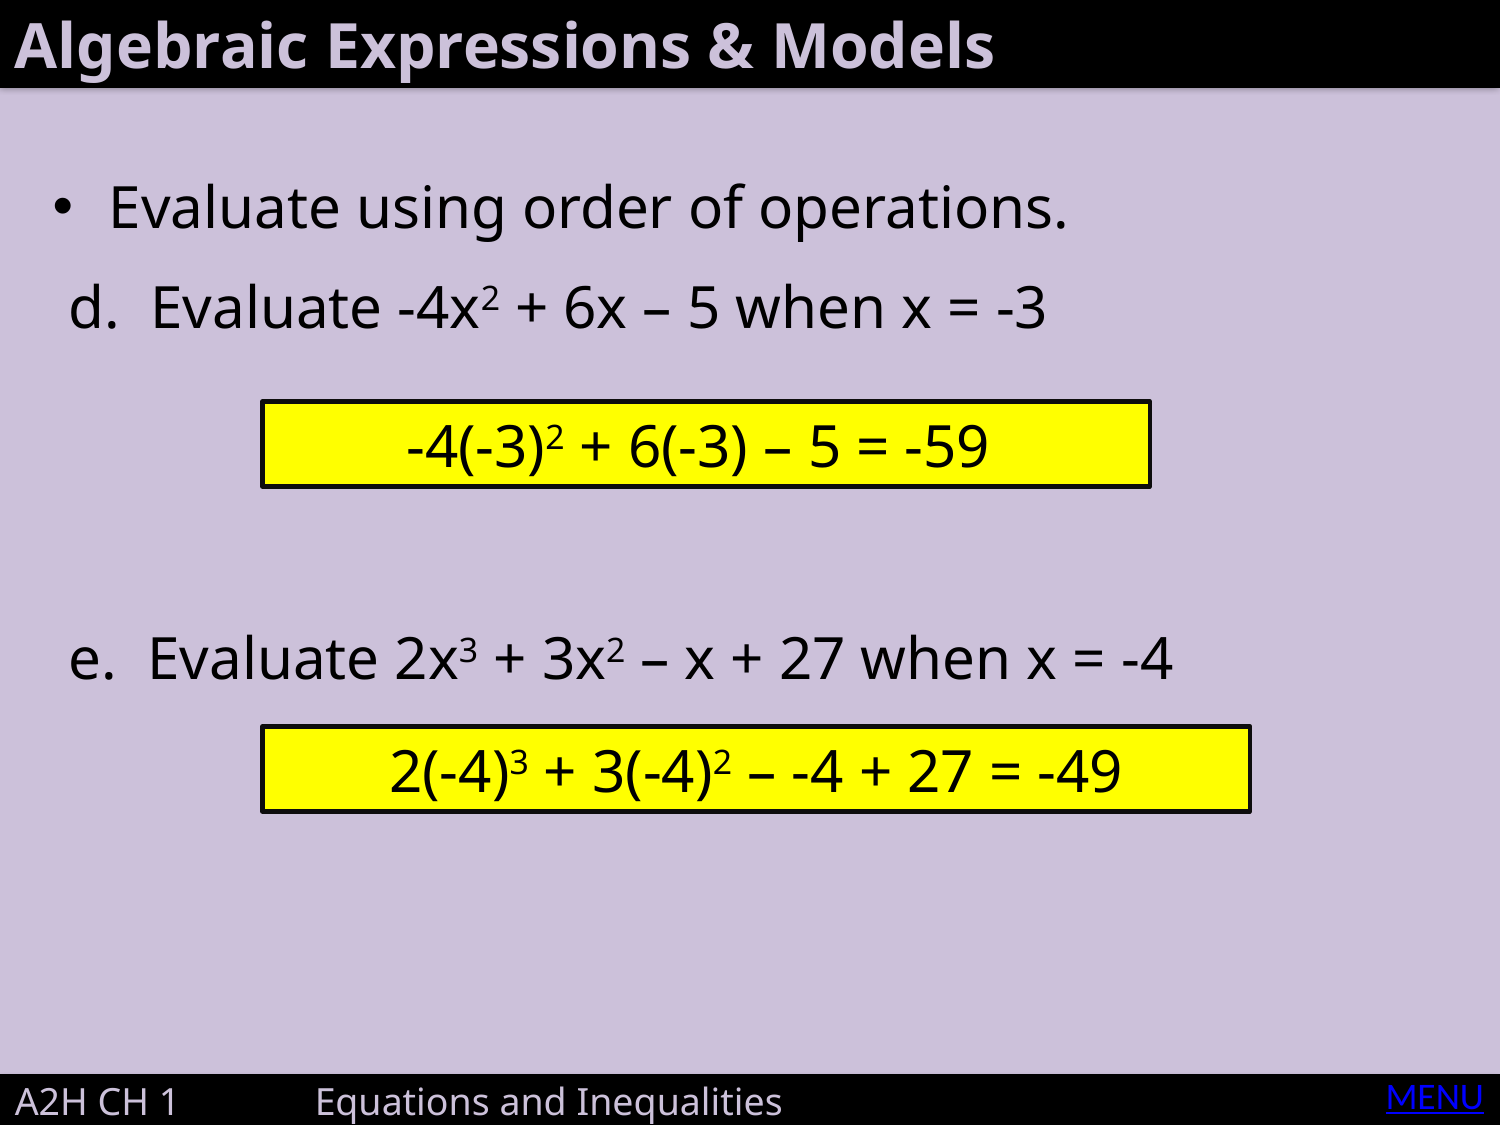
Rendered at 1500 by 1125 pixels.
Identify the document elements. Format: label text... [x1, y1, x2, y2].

text_box e. Evaluate 2x3 + 3x2 – x + 27 when x = -4 [12, 613, 1475, 769]
text_box MENU [1370, 1064, 1500, 1125]
text_box d. Evaluate -4x2 + 6x – 5 when x = -3 [12, 262, 1475, 348]
list Evaluate using order of operations. [37, 162, 1500, 288]
text_box 2(-4)3 + 3(-4)2 – -4 + 27 = -49 [262, 726, 1250, 812]
text_box A2H CH 1 Equations and Inequalities [0, 1074, 1370, 1125]
text_box -4(-3)2 + 6(-3) – 5 = -59 [262, 401, 1150, 487]
text_box Algebraic Expressions & Models [0, 0, 1500, 88]
